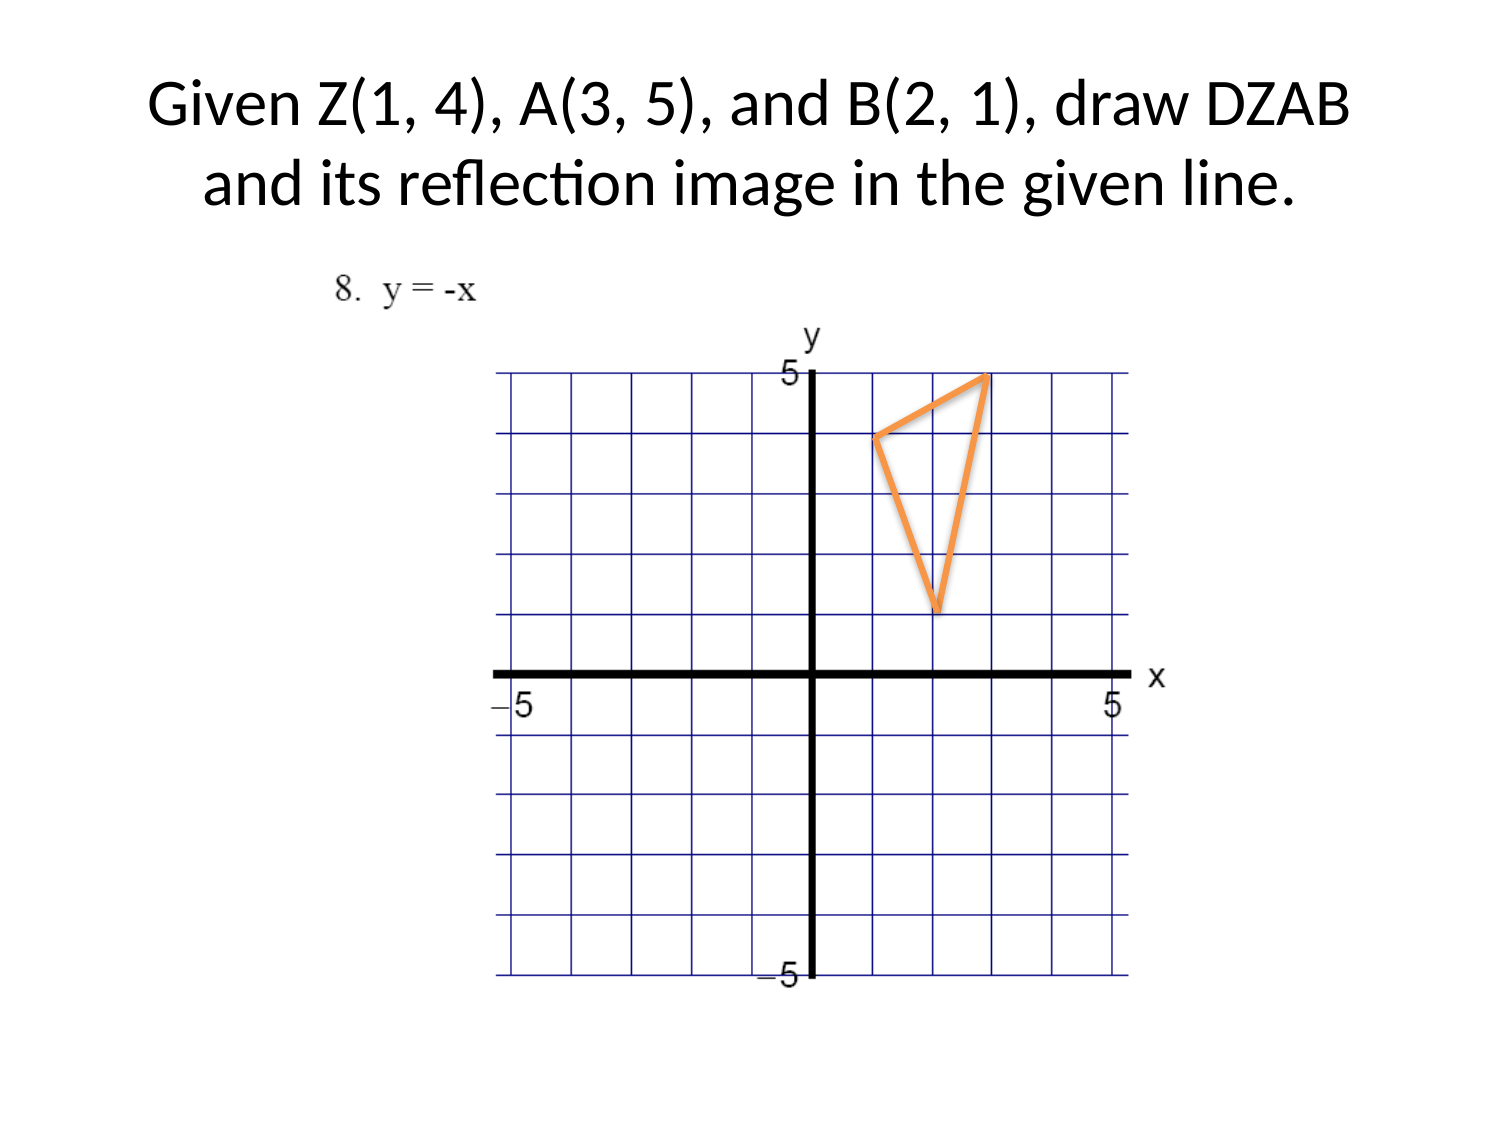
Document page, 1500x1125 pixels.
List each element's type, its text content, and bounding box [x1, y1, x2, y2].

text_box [818, 493, 994, 557]
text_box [843, 468, 1082, 520]
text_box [874, 374, 988, 438]
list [323, 262, 1177, 1005]
title Given Z(1, 4), A(3, 5), and B(2, 1), draw DZAB and its reflection image in the given line. [75, 45, 1425, 233]
